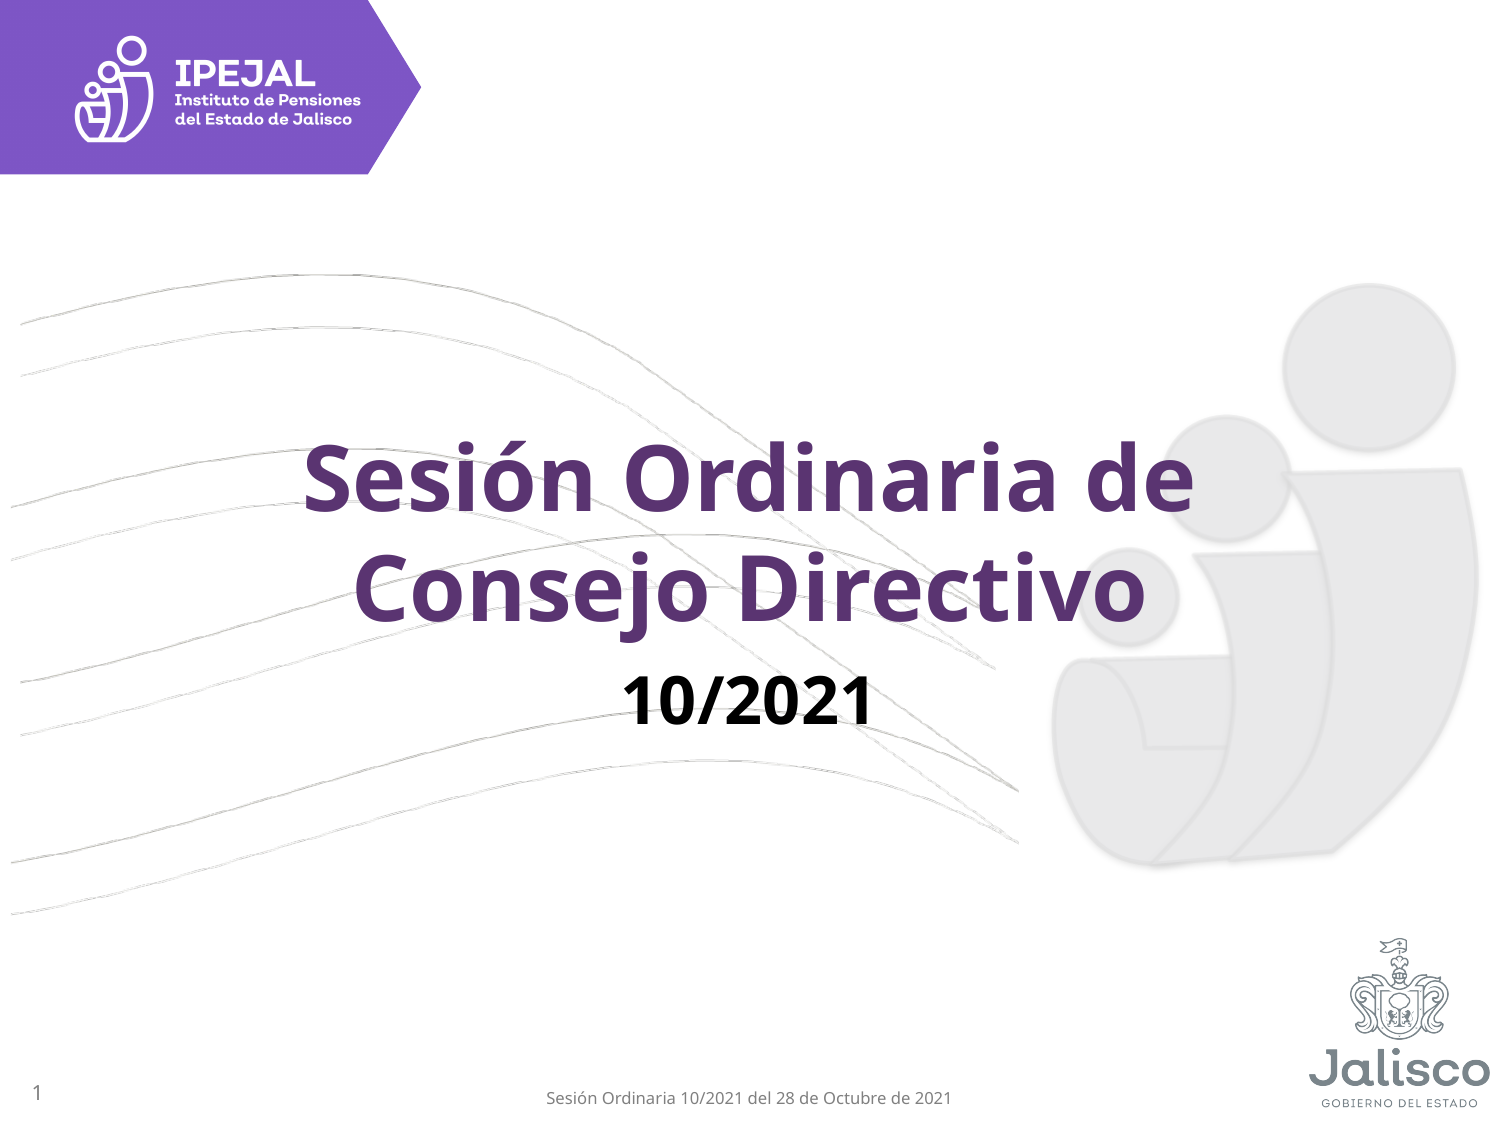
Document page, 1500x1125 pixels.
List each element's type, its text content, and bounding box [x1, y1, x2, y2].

title Sesión Ordinaria de Consejo Directivo [278, 409, 1222, 651]
footer Sesión Ordinaria 10/2021 del 28 de Octubre de 2021 [441, 1067, 1058, 1125]
subtitle 10/2021 [278, 650, 1221, 850]
picture [1273, 926, 1500, 1125]
picture [0, 0, 422, 175]
picture [10, 274, 1018, 927]
slide_number 1 [0, 1062, 75, 1125]
